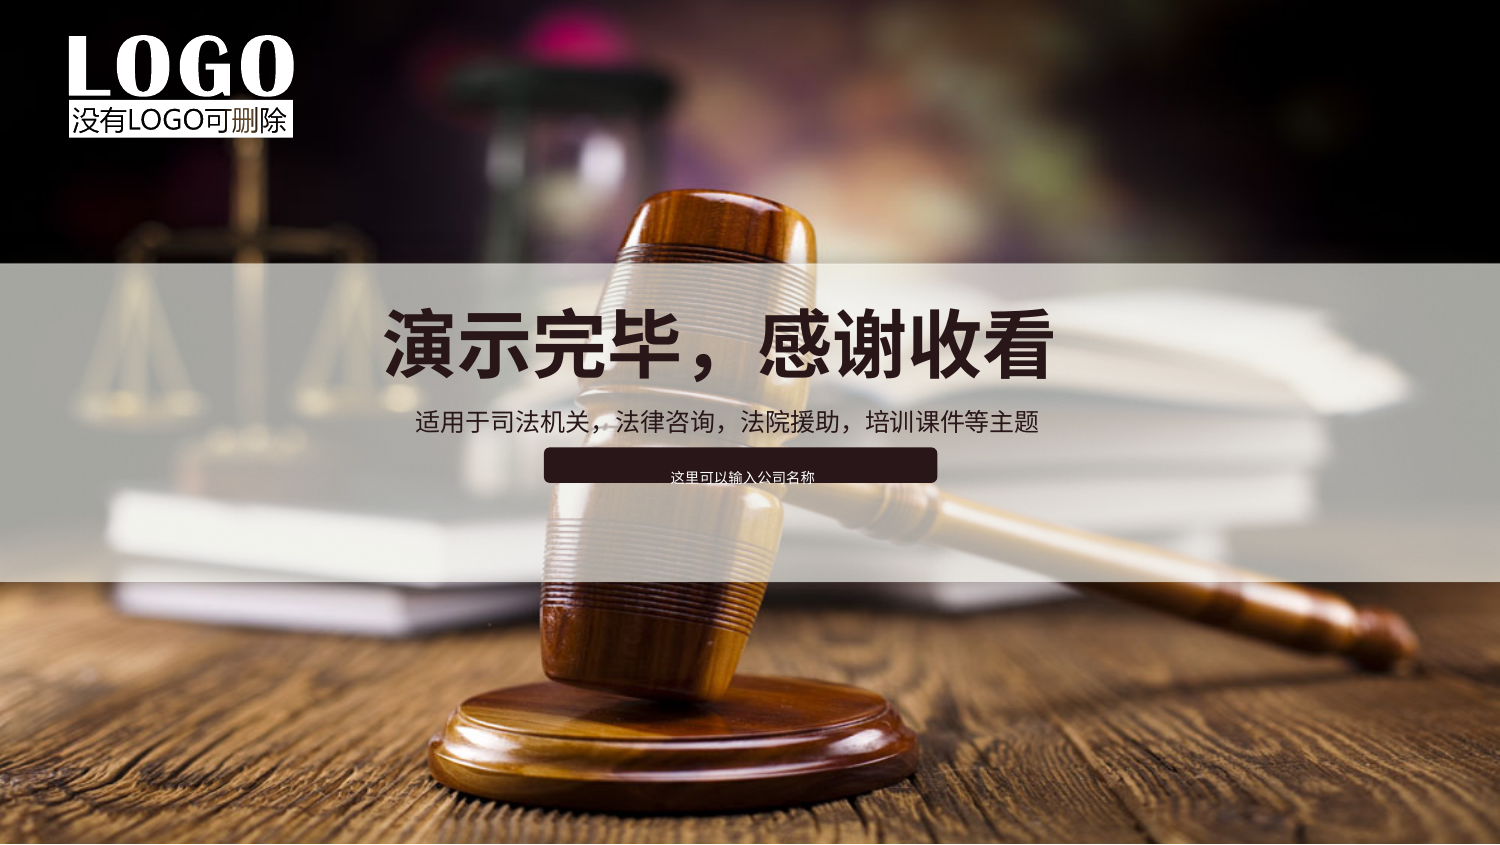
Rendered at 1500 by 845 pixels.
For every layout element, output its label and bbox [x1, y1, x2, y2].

picture [0, 0, 1500, 844]
text_box [293, 441, 1207, 491]
